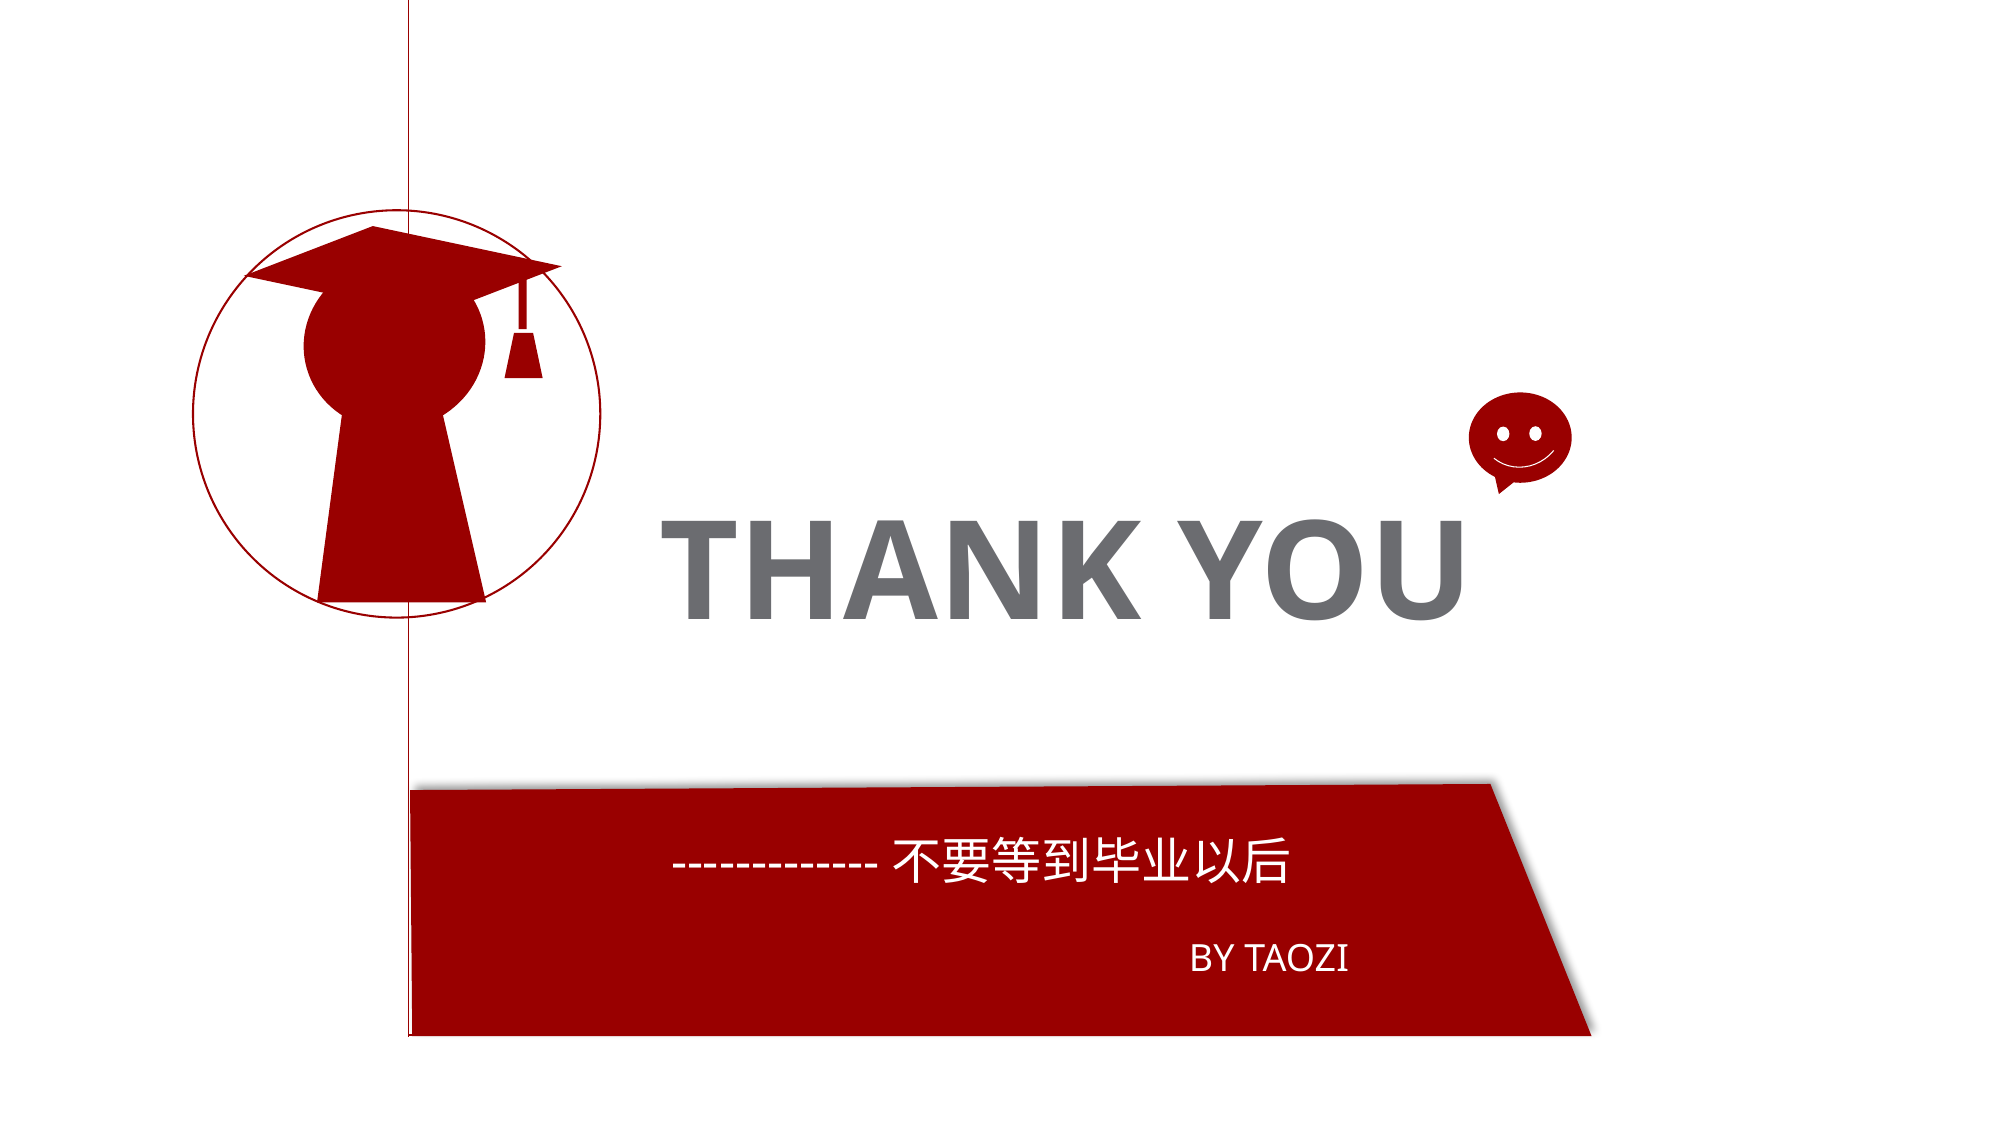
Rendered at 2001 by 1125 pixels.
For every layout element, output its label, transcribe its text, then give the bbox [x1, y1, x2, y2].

text_box [409, 209, 493, 233]
text_box [318, 603, 408, 619]
text_box [1530, 426, 1542, 439]
text_box THANK YOU [644, 460, 1592, 690]
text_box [409, 233, 558, 603]
text_box [1496, 426, 1510, 442]
text_box [409, 603, 476, 619]
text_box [248, 233, 408, 603]
text_box BY TAOZI [1174, 926, 1390, 986]
text_box [1493, 424, 1555, 468]
text_box [558, 288, 602, 540]
text_box [300, 209, 408, 233]
text_box [1467, 391, 1573, 496]
text_box -------------不要等到毕业以后 [656, 822, 1378, 897]
text_box [191, 277, 248, 555]
text_box [410, 783, 1592, 1037]
